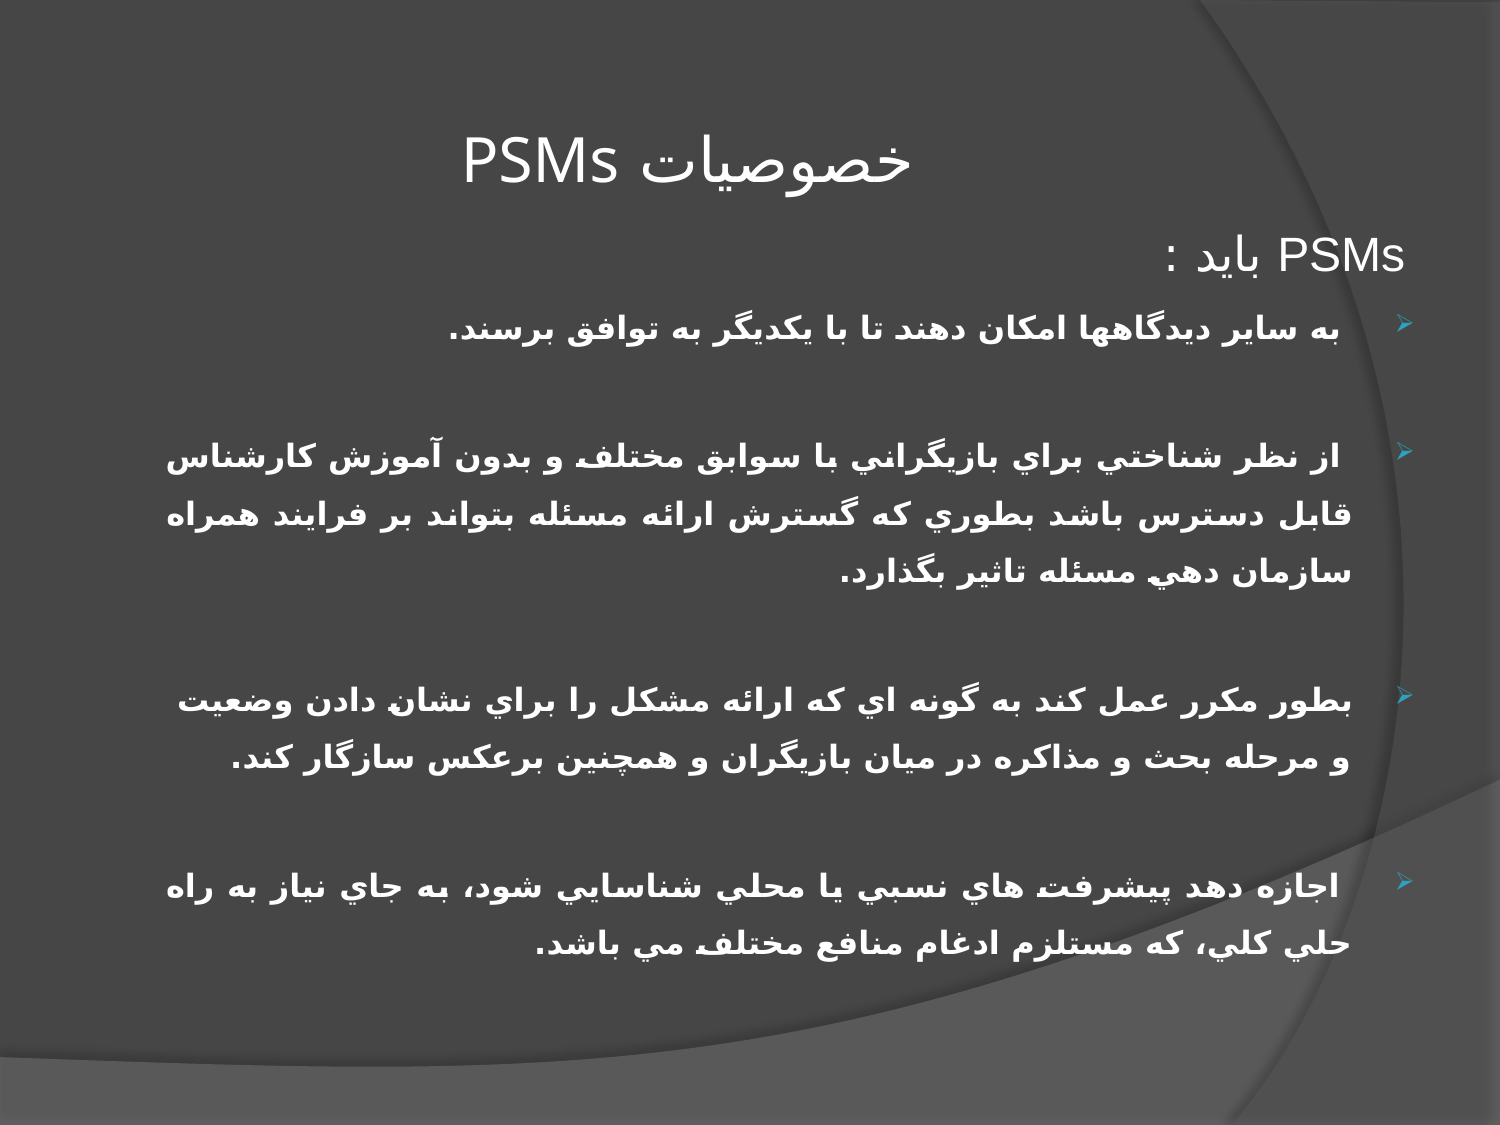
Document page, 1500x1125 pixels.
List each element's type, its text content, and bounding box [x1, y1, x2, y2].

title خصوصیات PSMs [75, 45, 1300, 233]
list PSMs باید : به ساير ديدگاهها امكان دهند تا با يكديگر به توافق برسند. از نظر شناختي براي بازيگراني با سوابق مختلف و بدون آموزش كارشناس قابل دسترس باشد بطوري كه گسترش ارائه مسئله بتواند بر فرايند همراه سازمان دهي مسئله تاثير بگذارد. بطور مكرر عمل كند به گونه اي كه ارائه مشكل را براي نشان دادن وضعيت و مرحله بحث و مذاكره در ميان بازيگران و همچنين برعكس سازگار كند. اجازه دهد پيشرفت هاي نسبي يا محلي شناسايي شود، به جاي نياز به راه حلي كلي، كه مستلزم ادغام منافع مختلف مي باشد. [150, 187, 1425, 1025]
